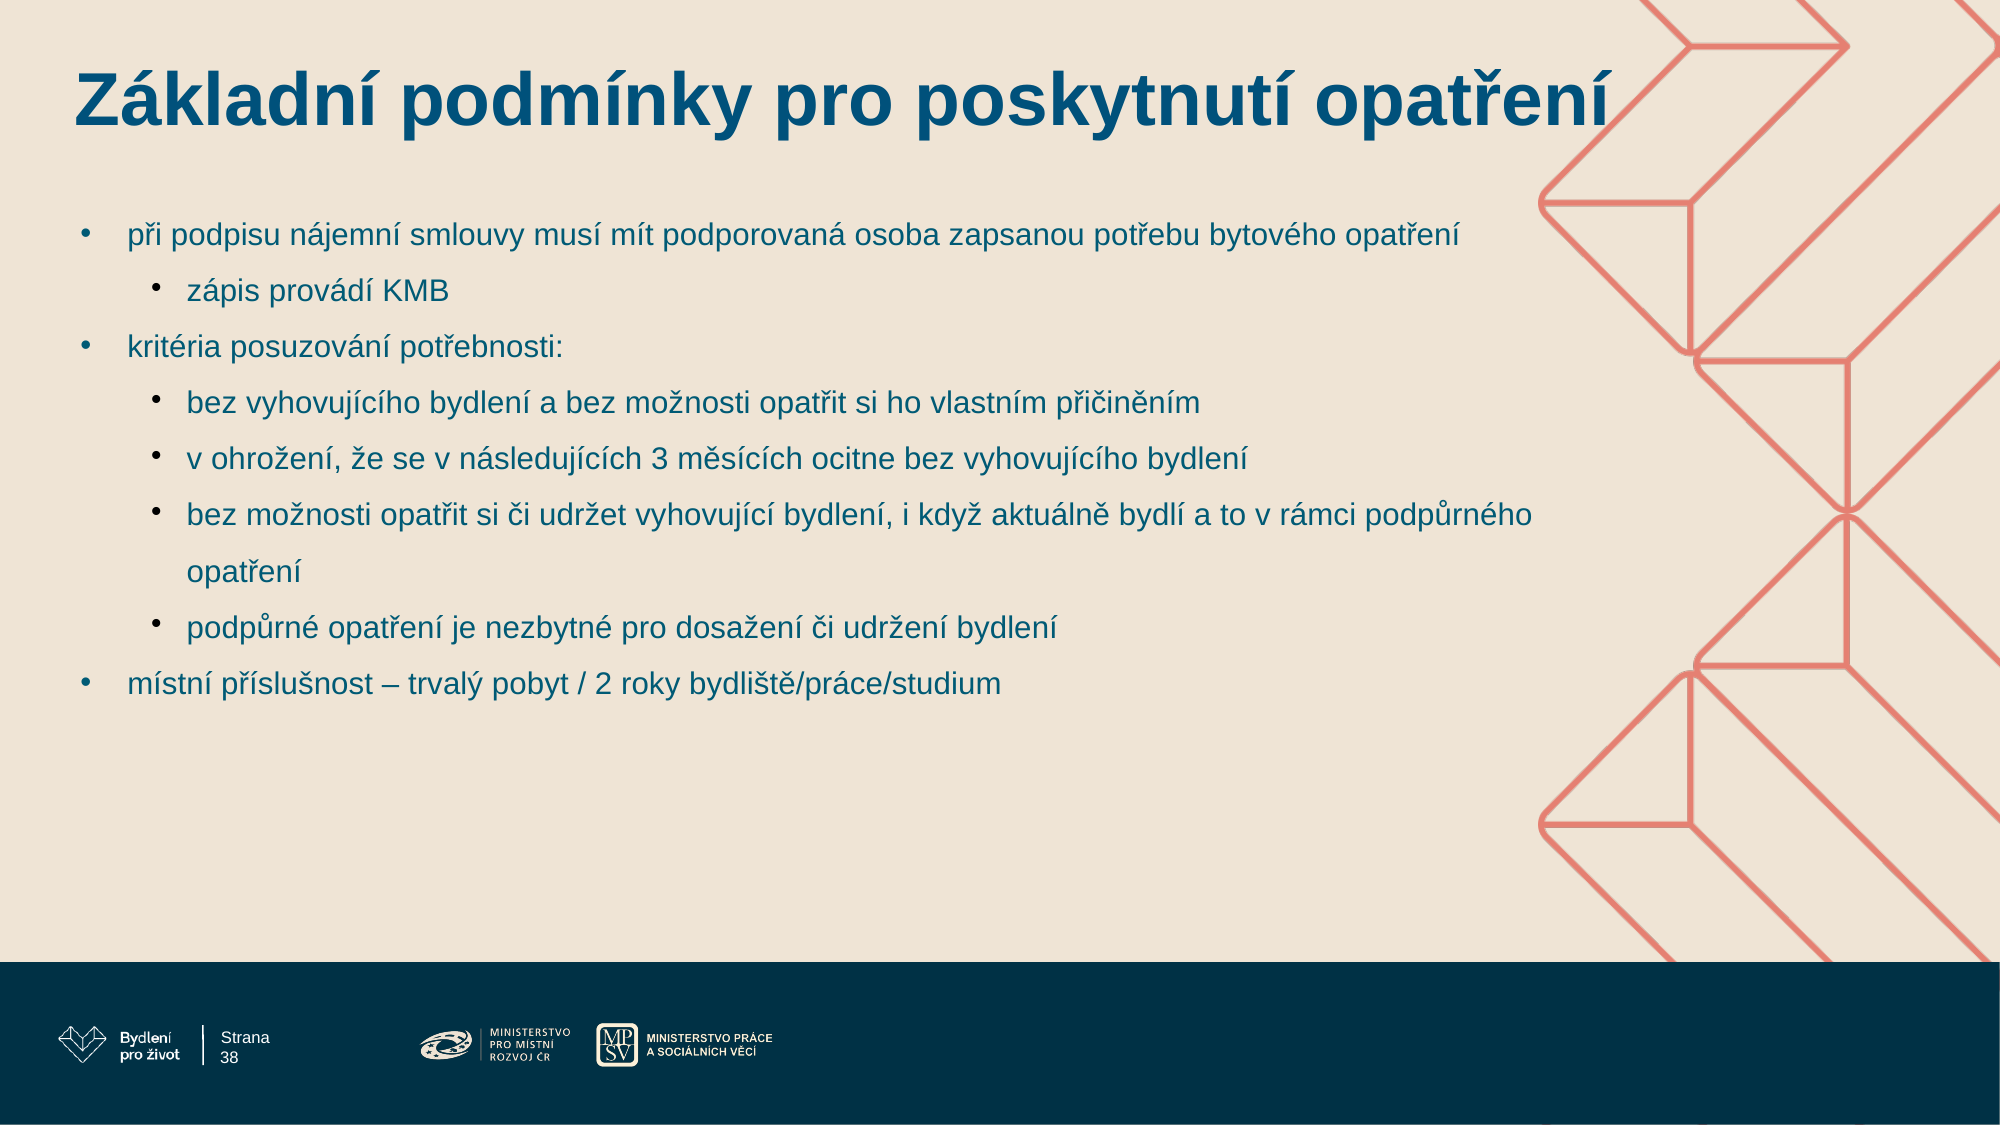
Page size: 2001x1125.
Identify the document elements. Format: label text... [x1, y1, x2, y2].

picture [425, 1032, 465, 1043]
picture [657, 1035, 669, 1041]
picture [148, 1049, 157, 1059]
picture [121, 1052, 126, 1062]
text_box při podpisu nájemní smlouvy musí mít podporovaná osoba zapsanou potřebu bytového opatření zápis provádí KMB kritéria posuzování potřebnosti: bez vyhovujícího bydlení a bez možnosti opatřit si ho vlastním přičiněním v ohrožení, že se v následujících 3 měsících ocitne bez vyhovujícího bydlení bez možnosti opatřit si či udržet vyhovující bydlení, i když aktuálně bydlí a to v rámci podpůrného opatření podpůrné opatření je nezbytné pro dosažení či udržení bydlení místní příslušnost – trvalý pobyt / 2 roky bydliště/práce/studium [65, 187, 1538, 708]
text_box Základní podmínky pro poskytnutí opatření [63, 6, 1538, 170]
text_box [0, 962, 1538, 1125]
picture [454, 1046, 464, 1055]
picture [461, 1034, 471, 1049]
picture [1538, 0, 2000, 961]
picture [121, 1032, 131, 1042]
text_box 38 [204, 1039, 254, 1075]
picture [597, 1024, 638, 1066]
picture [422, 1042, 458, 1059]
text_box Strana [206, 1019, 340, 1054]
